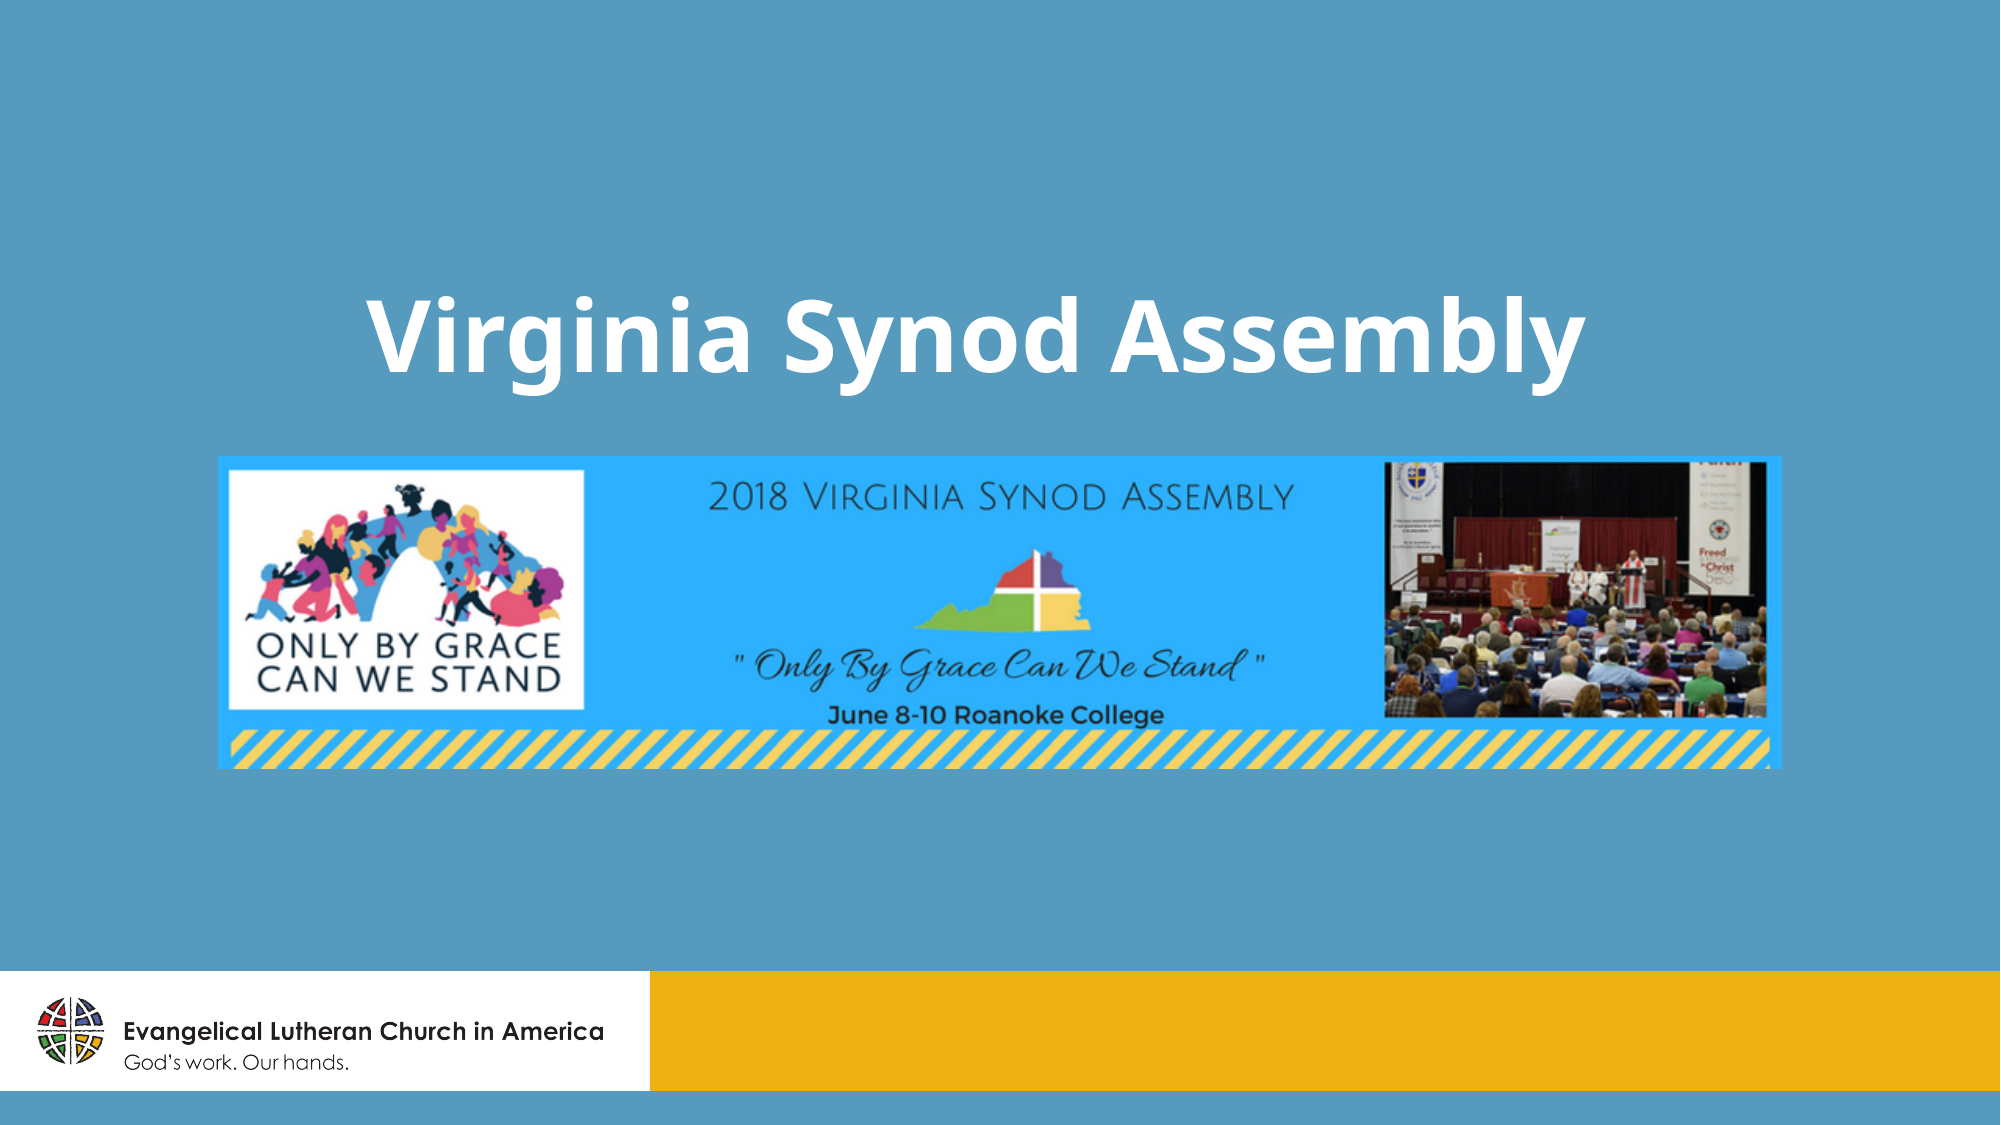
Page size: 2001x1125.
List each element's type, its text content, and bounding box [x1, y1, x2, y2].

picture [37, 997, 603, 1071]
picture [218, 456, 1782, 770]
title Virginia Synod Assembly [102, 52, 1852, 613]
